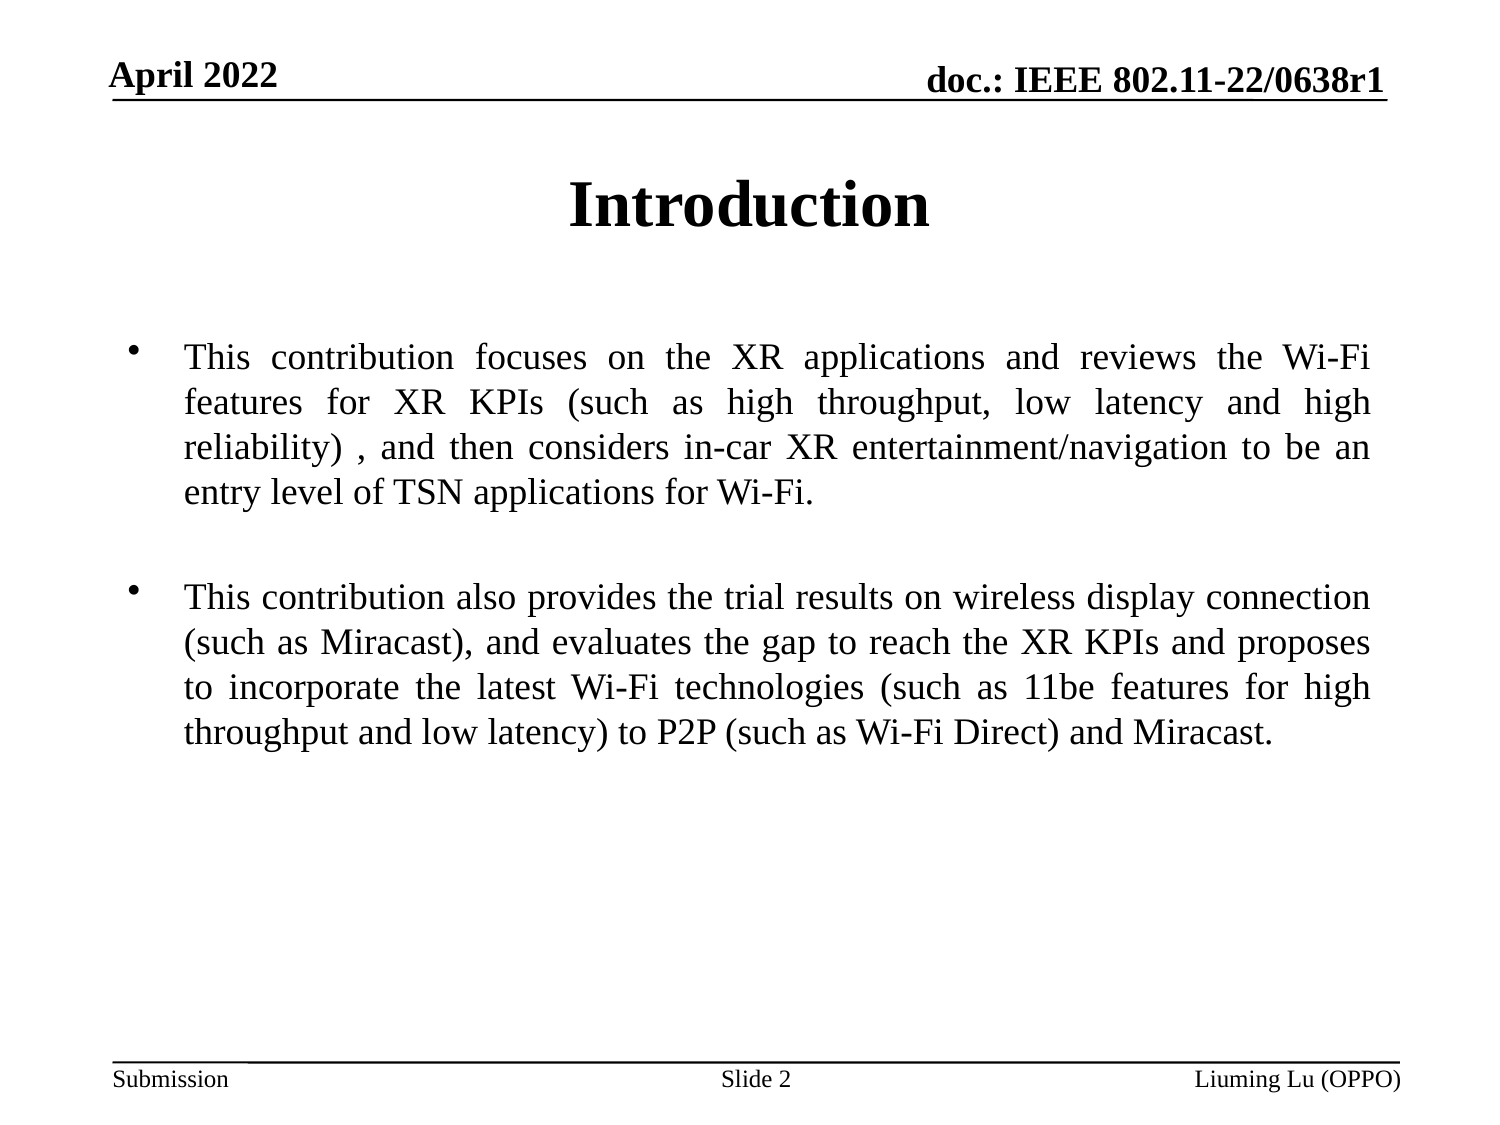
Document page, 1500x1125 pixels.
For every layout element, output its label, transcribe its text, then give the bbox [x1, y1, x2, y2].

list This contribution focuses on the XR applications and reviews the Wi-Fi features for XR KPIs (such as high throughput, low latency and high reliability) , and then considers in-car XR entertainment/navigation to be an entry level of TSN applications for Wi-Fi. This contribution also provides the trial results on wireless display connection (such as Miracast), and evaluates the gap to reach the XR KPIs and proposes to incorporate the latest Wi-Fi technologies (such as 11be features for high throughput and low latency) to P2P (such as Wi-Fi Direct) and Miracast. [112, 324, 1388, 800]
slide_number Slide 2 [712, 1061, 800, 1093]
footer Liuming Lu (OPPO) [949, 1061, 1402, 1093]
title Introduction [112, 112, 1388, 288]
